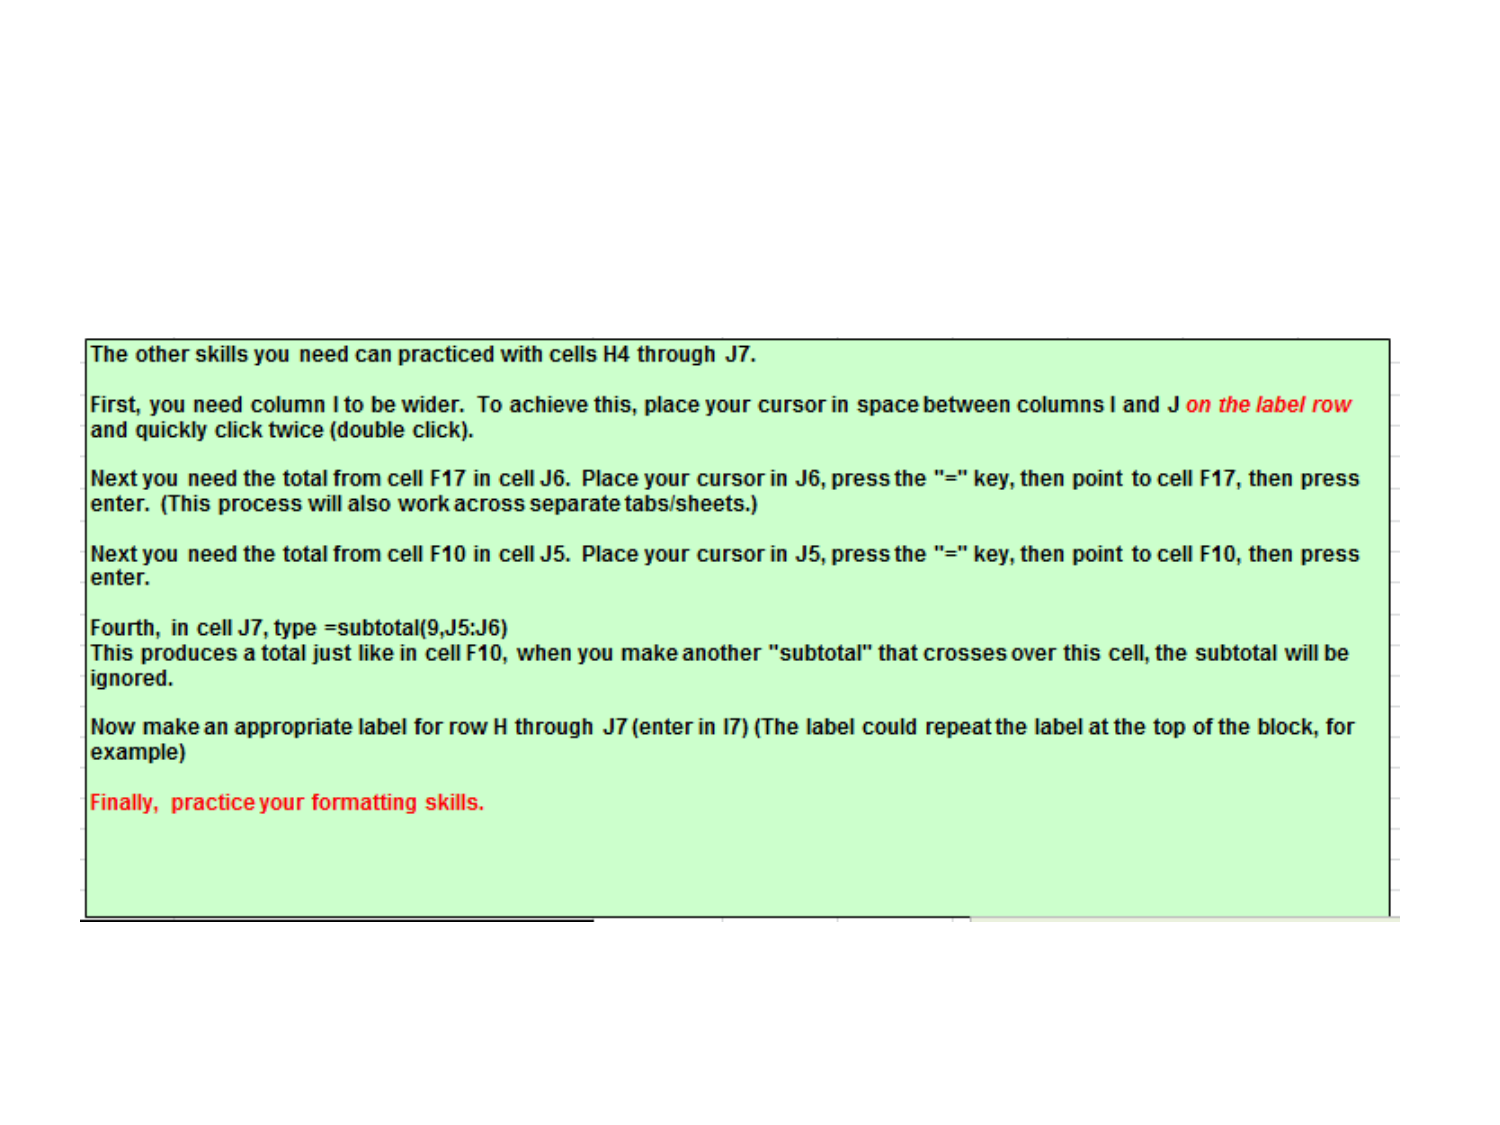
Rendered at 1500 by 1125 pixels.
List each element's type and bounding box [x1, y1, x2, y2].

list [80, 337, 1401, 922]
